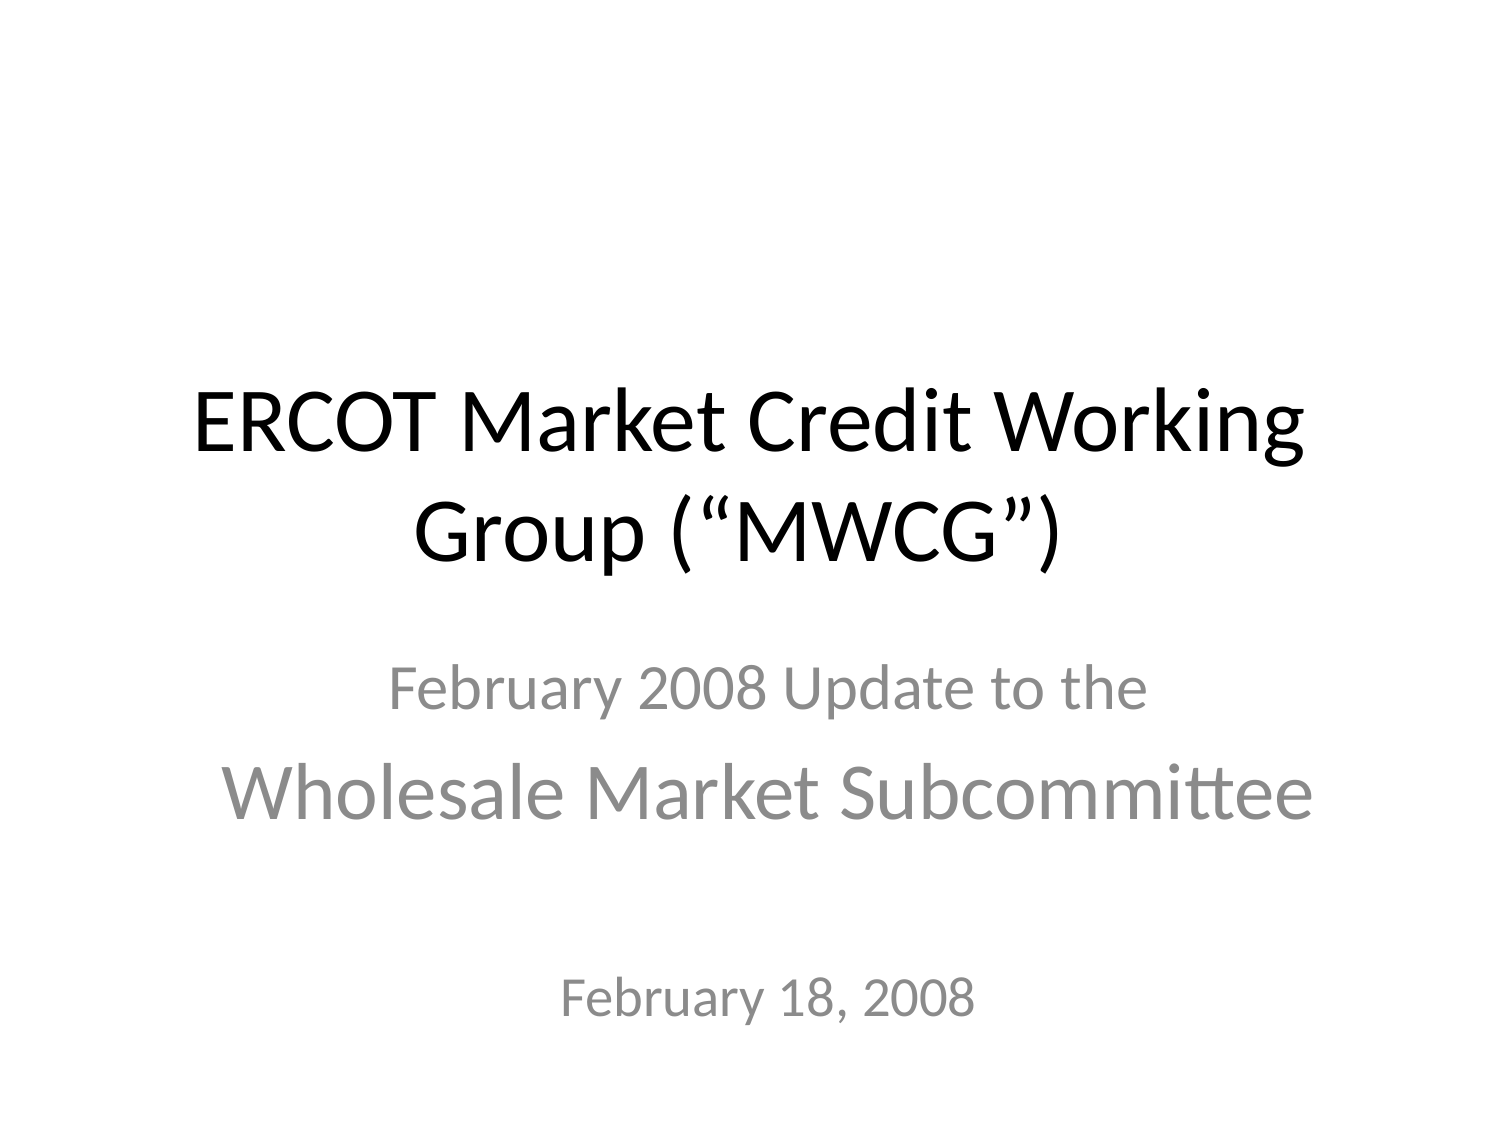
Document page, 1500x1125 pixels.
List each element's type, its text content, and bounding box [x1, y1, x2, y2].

title ERCOT Market Credit Working Group (“MWCG”) [112, 349, 1388, 591]
subtitle February 2008 Update to the Wholesale Market Subcommittee February 18, 2008 [187, 637, 1351, 1038]
